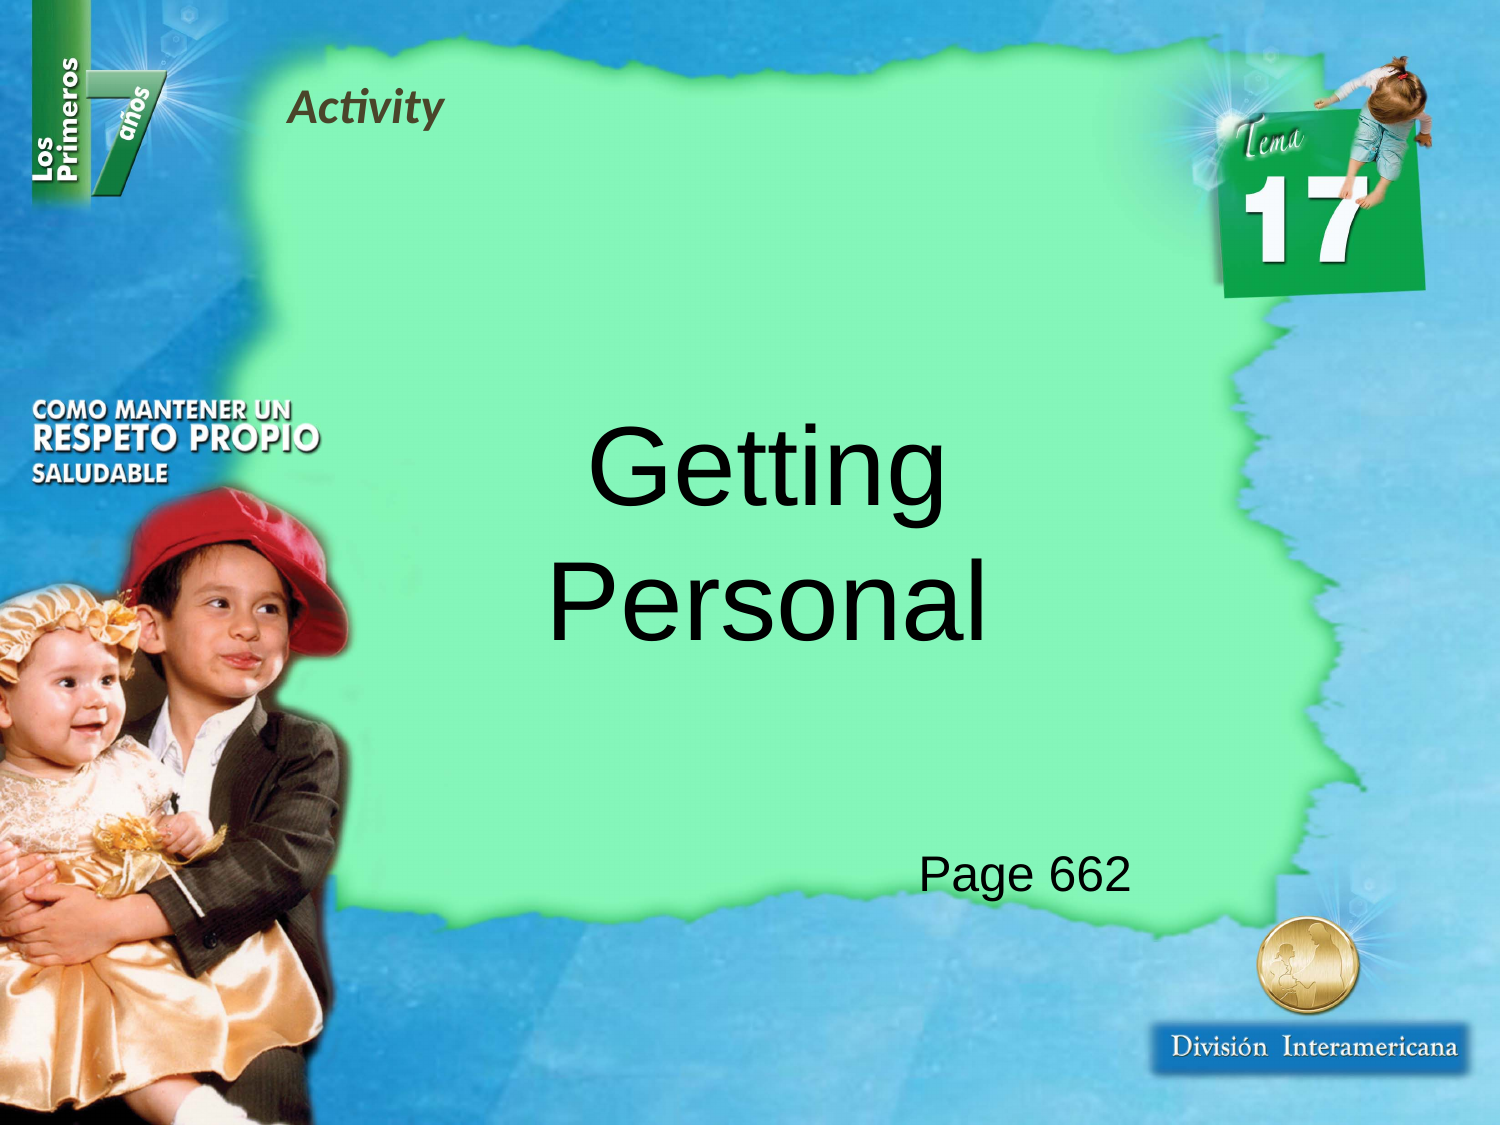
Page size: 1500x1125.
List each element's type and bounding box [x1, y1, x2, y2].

text_box [265, 66, 1210, 911]
picture [0, 0, 1500, 1125]
